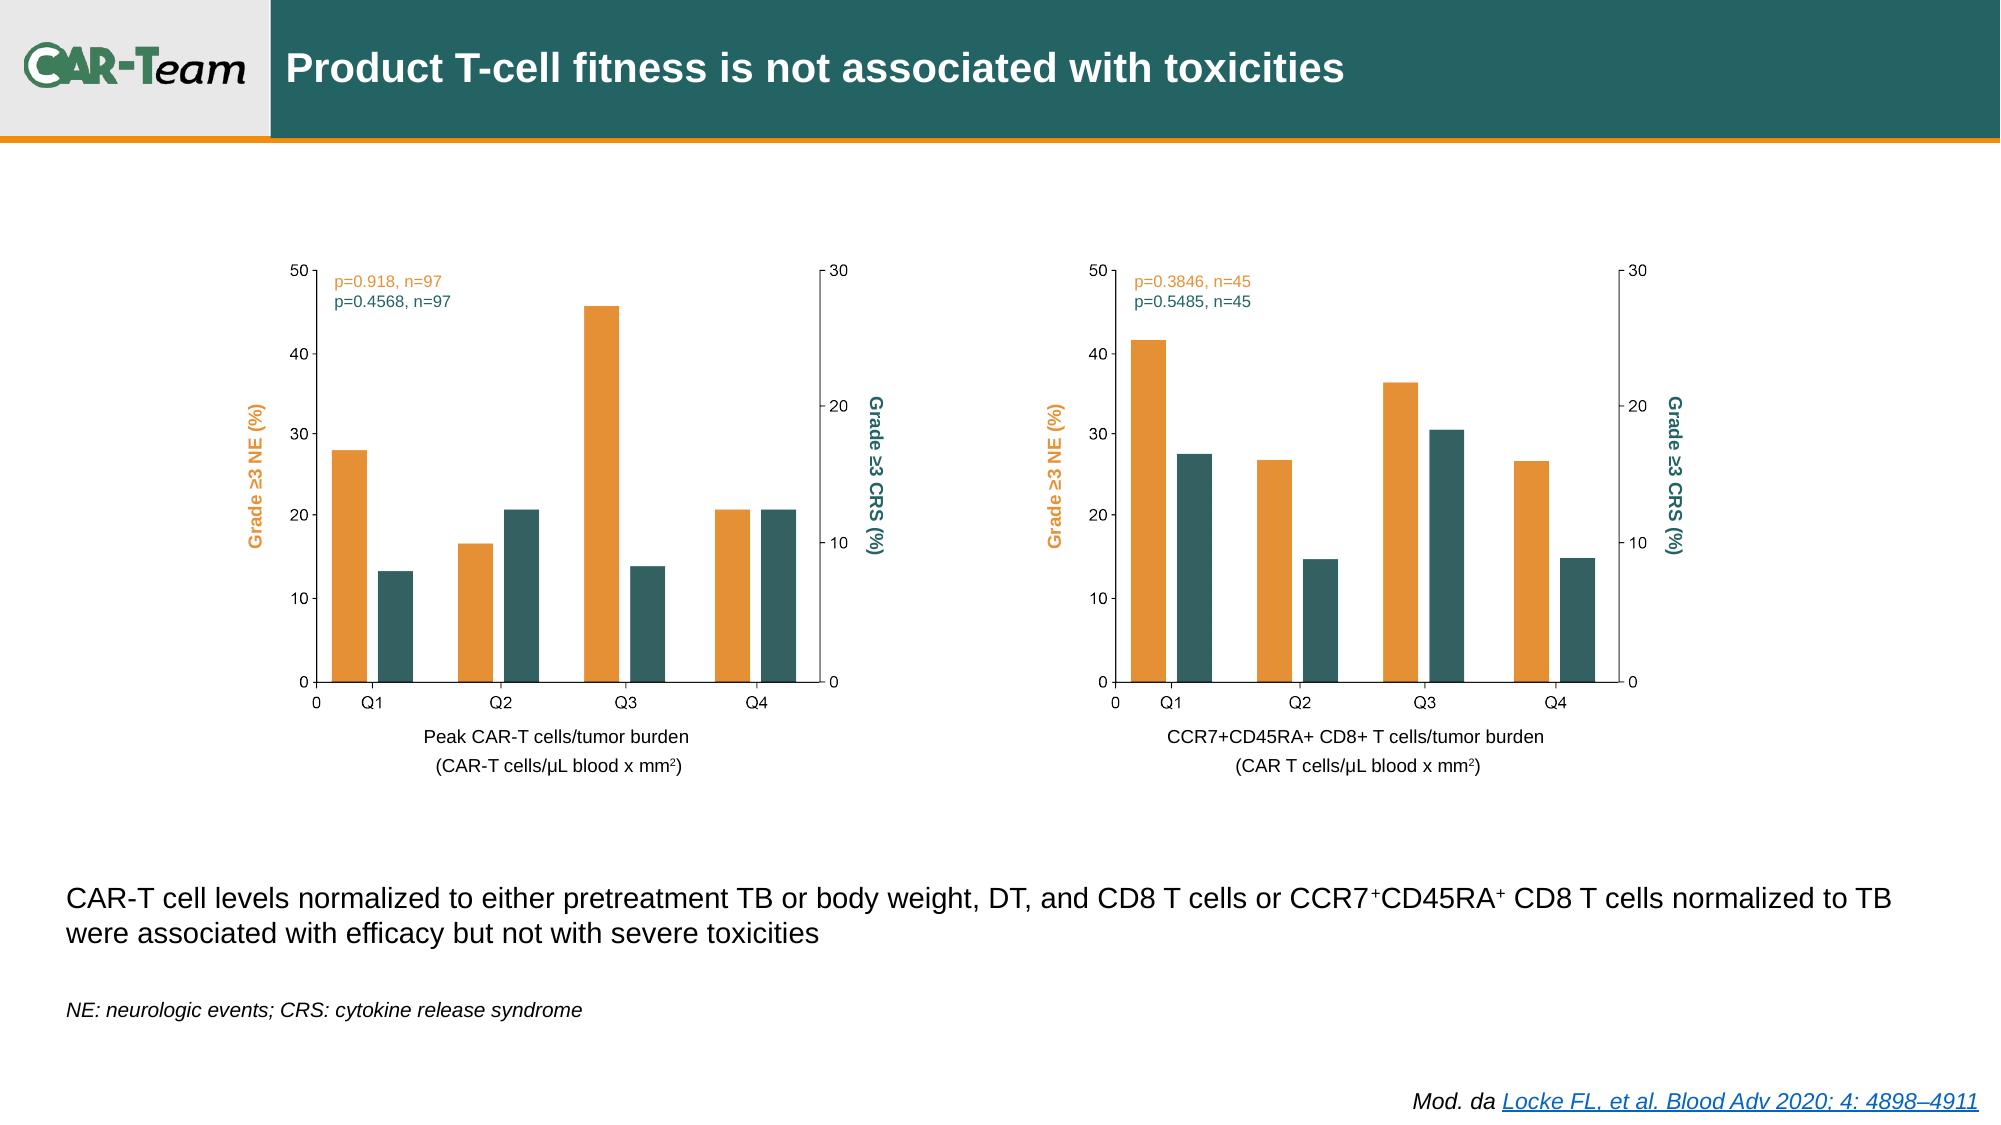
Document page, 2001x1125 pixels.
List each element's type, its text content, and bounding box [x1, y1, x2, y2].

text_box Mod. da Locke FL, et al. Blood Adv 2020; 4: 4898–4911 [1377, 1081, 1994, 1122]
title Product T-cell fitness is not associated with toxicities [270, 0, 1996, 139]
text_box NE: neurologic events; CRS: cytokine release syndrome [51, 990, 1182, 1030]
text_box CCR7+CD45RA+ CD8+ T cells/tumor burden (CAR T cells/μL blood x mm2) [1152, 749, 1565, 784]
text_box Grade ≥3 CRS (%) [864, 381, 897, 572]
picture [254, 222, 864, 749]
text_box Grade ≥3 NE (%) [1034, 388, 1053, 565]
text_box Grade ≥3 NE (%) [235, 388, 254, 565]
text_box Peak CAR-T cells/tumor burden (CAR-T cells/μL blood x mm2) [408, 749, 710, 784]
picture [24, 42, 245, 88]
picture [1053, 222, 1663, 749]
text_box Grade ≥3 CRS (%) [1663, 381, 1696, 572]
text_box CAR-T cell levels normalized to either pretreatment TB or body weight, DT, and CD8 T cells or CCR7+CD45RA+ CD8 T cells normalized to TB were associated with efficacy but not with severe toxicities [51, 872, 1909, 957]
